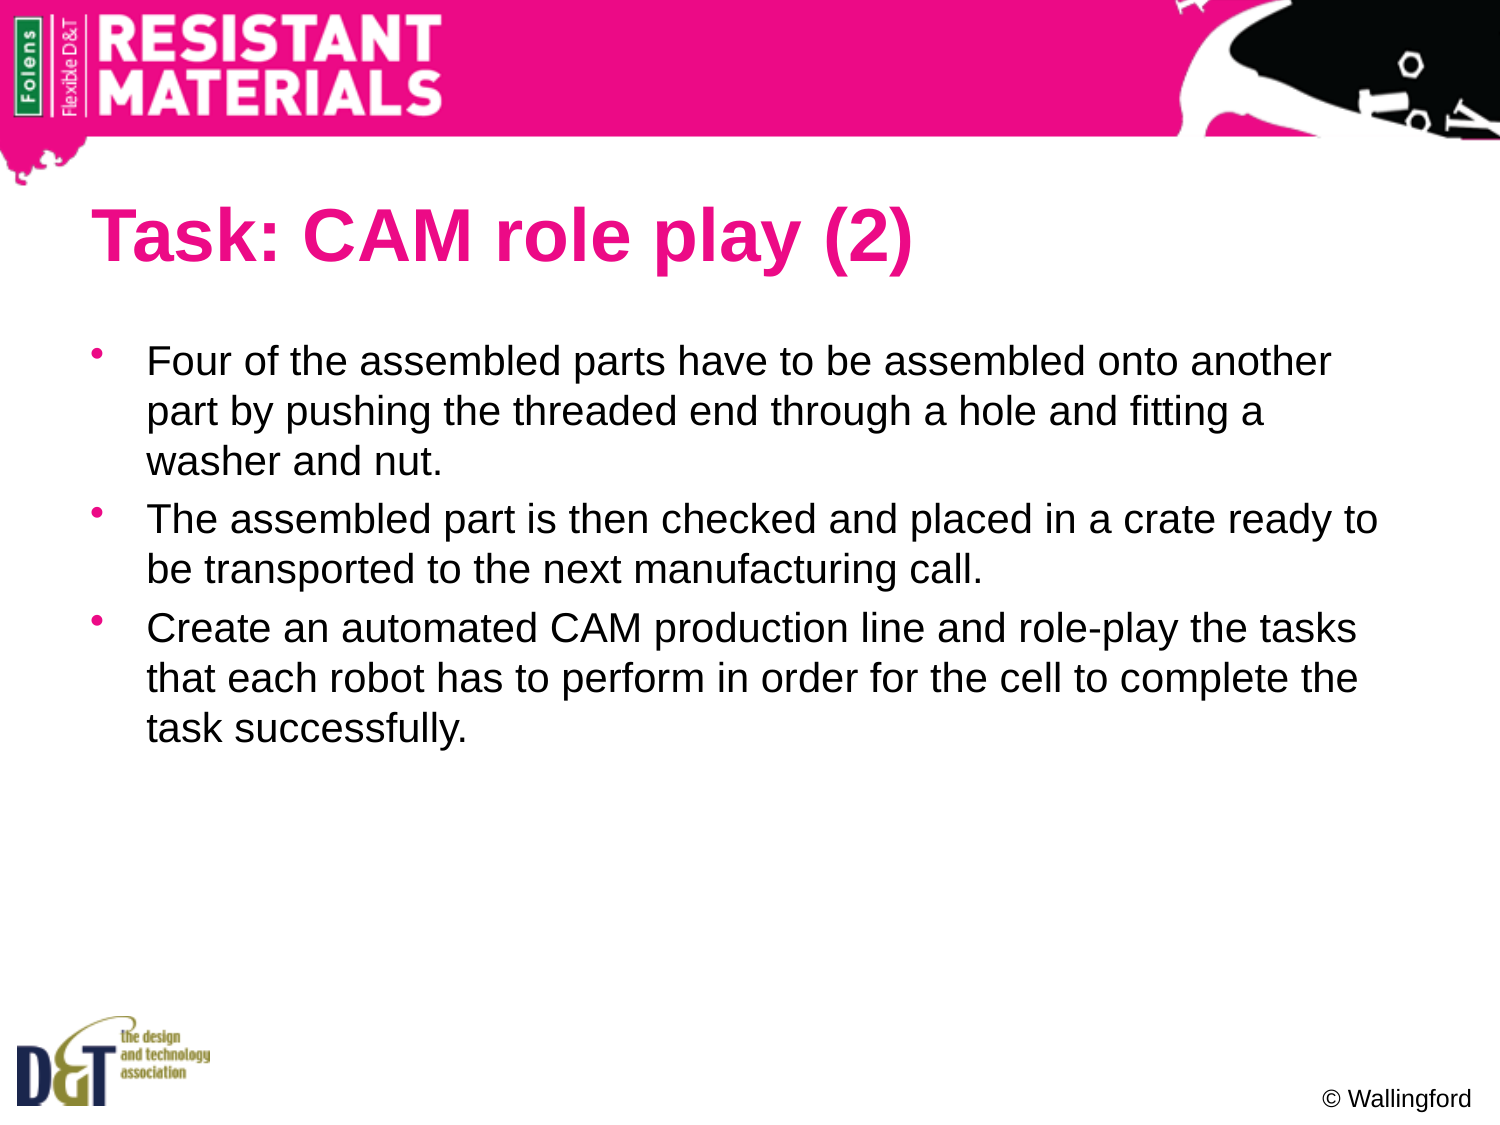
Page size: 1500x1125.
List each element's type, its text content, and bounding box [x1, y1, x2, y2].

picture [0, 0, 1500, 1125]
title Task: CAM role play (2) [76, 160, 1427, 301]
list Four of the assembled parts have to be assembled onto another part by pushing the threaded end through a hole and fitting a washer and nut. The assembled part is then checked and placed in a crate ready to be transported to the next manufacturing call. Create an automated CAM production line and role-play the tasks that each robot has to perform in order for the cell to complete the task successfully. [75, 326, 1425, 1005]
text_box © Wallingford [1257, 1074, 1495, 1125]
